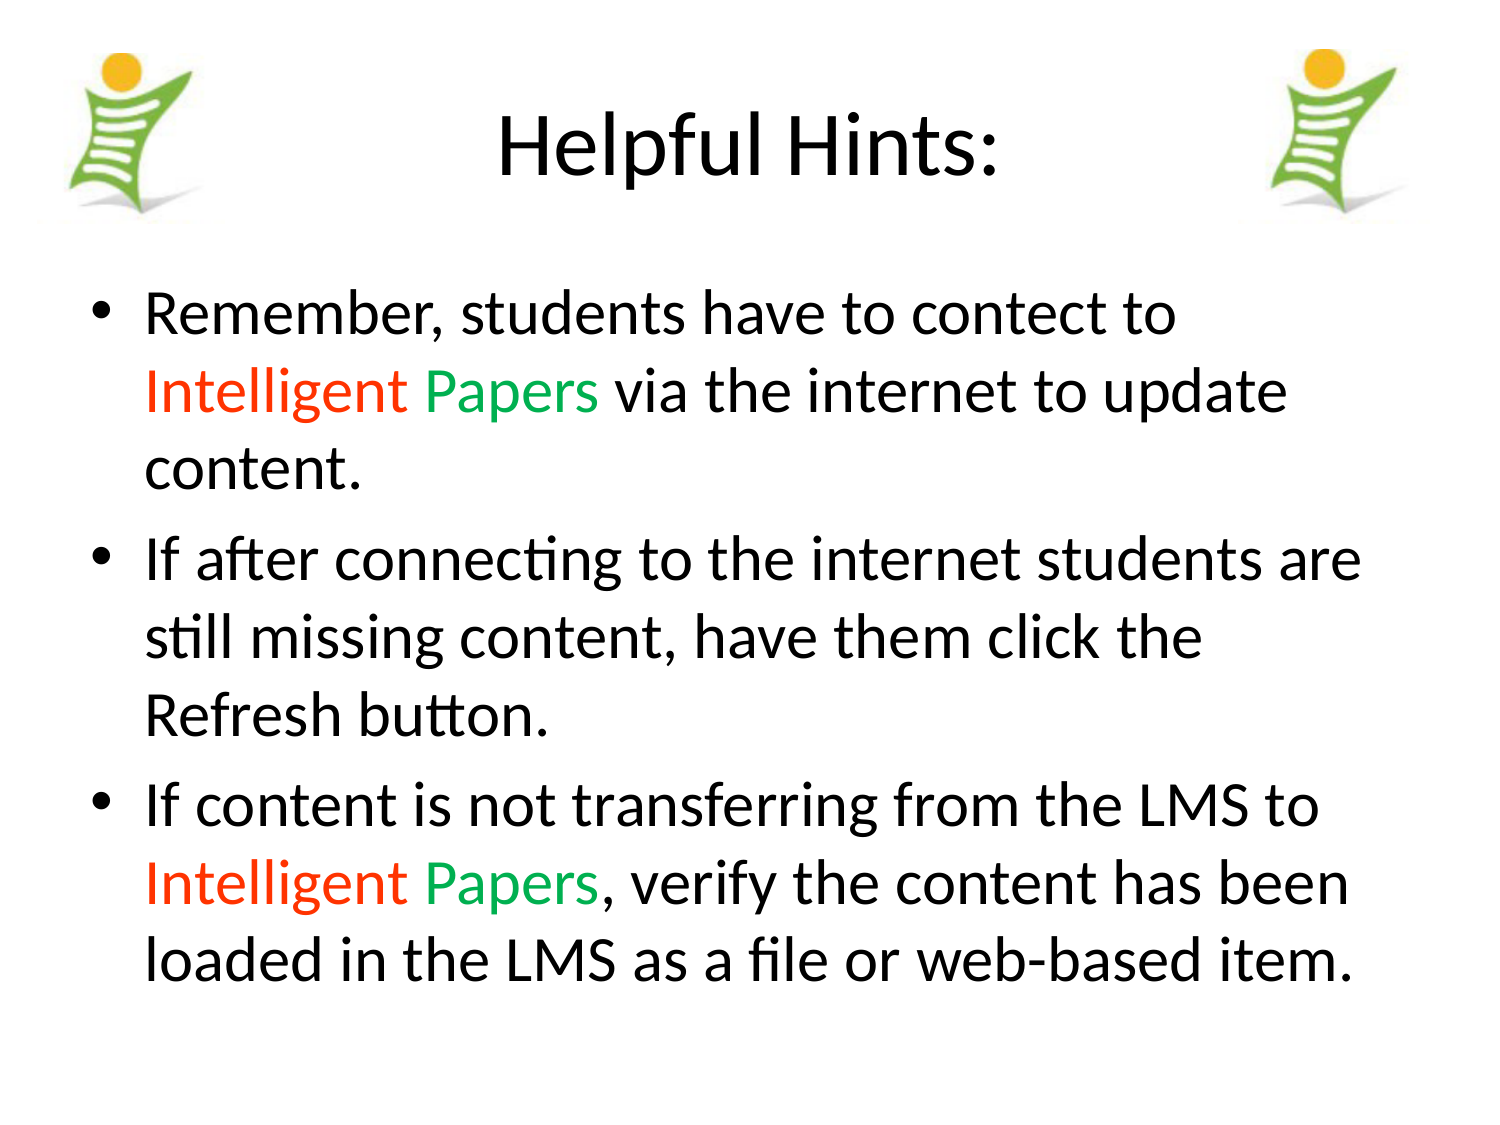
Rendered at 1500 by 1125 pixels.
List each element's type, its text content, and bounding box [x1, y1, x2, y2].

title Helpful Hints: [75, 45, 1425, 233]
list Remember, students have to contect to Intelligent Papers via the internet to update content. If after connecting to the internet students are still missing content, have them click the Refresh button. If content is not transferring from the LMS to Intelligent Papers, verify the content has been loaded in the LMS as a file or web-based item. [75, 262, 1425, 1005]
picture [1238, 49, 1430, 225]
picture [37, 52, 226, 225]
